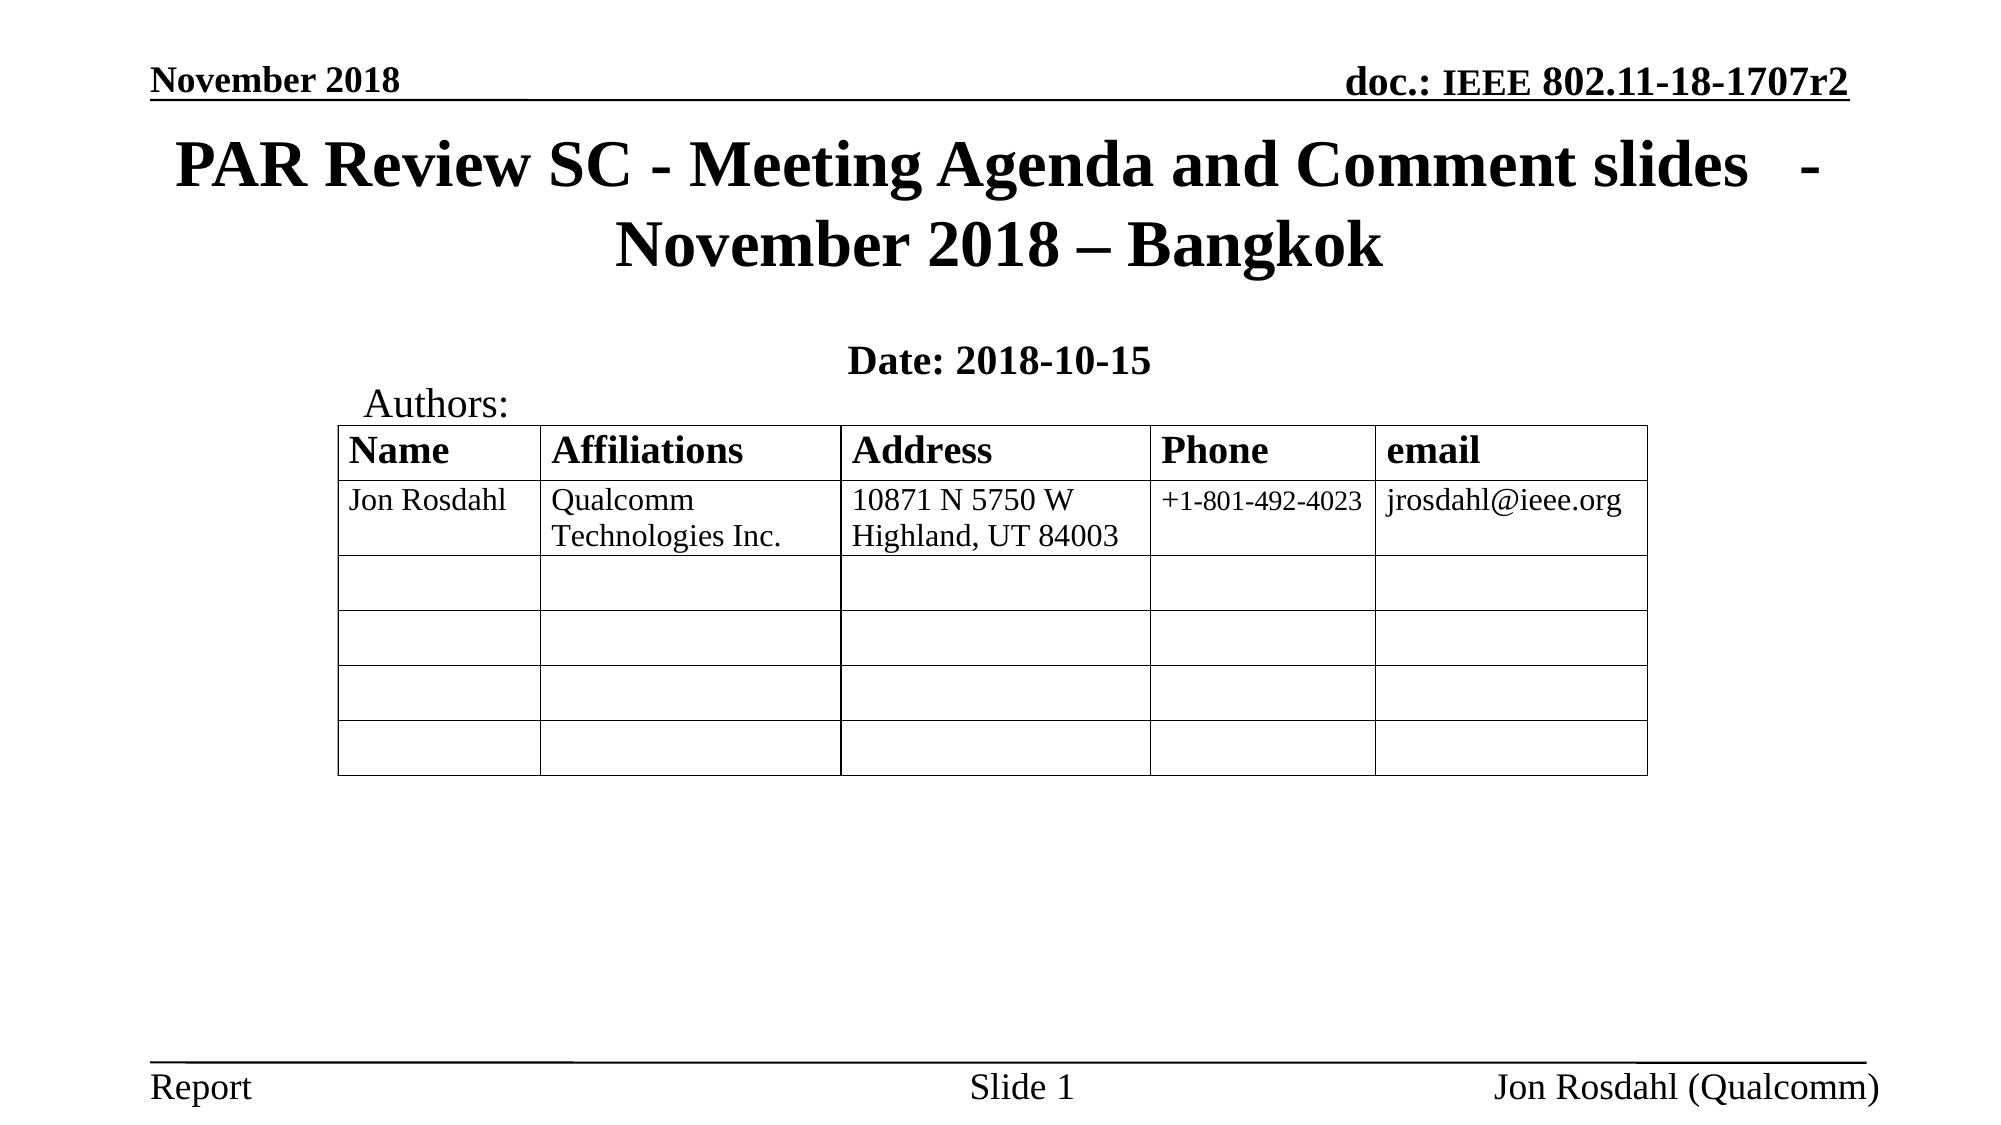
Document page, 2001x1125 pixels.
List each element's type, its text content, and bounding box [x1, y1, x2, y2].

list Date: 2018-10-15 [149, 324, 1850, 1000]
footer Jon Rosdahl (Qualcomm) [1436, 1061, 1881, 1108]
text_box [337, 424, 1651, 823]
title PAR Review SC - Meeting Agenda and Comment slides - November 2018 – Bangkok [149, 112, 1850, 288]
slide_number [149, 49, 431, 100]
slide_number Slide 1 [950, 1061, 1095, 1125]
text_box Authors: [348, 368, 586, 423]
